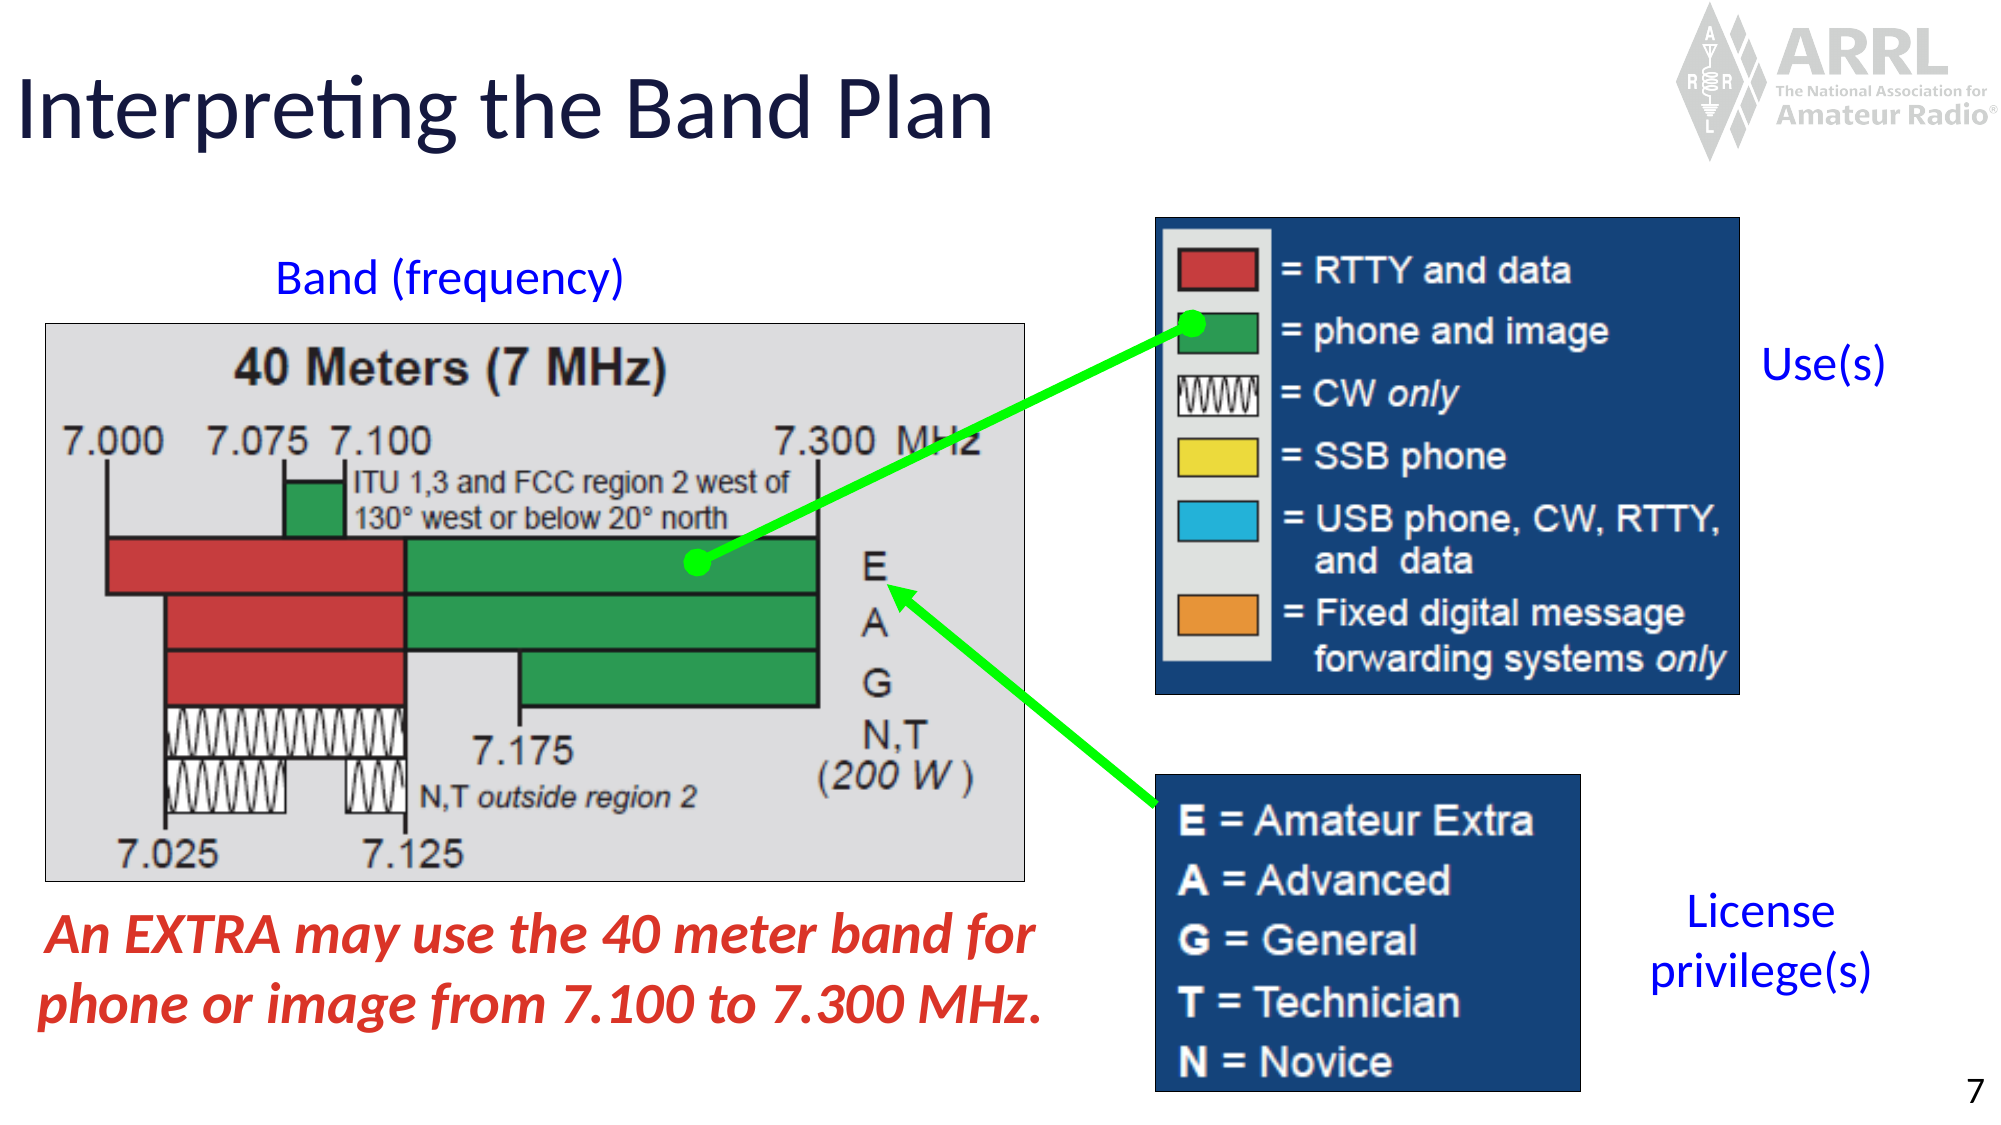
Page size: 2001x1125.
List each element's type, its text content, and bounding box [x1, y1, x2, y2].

text_box Use(s) [1746, 323, 2000, 399]
picture [1155, 217, 1740, 695]
text_box Band (frequency) [260, 237, 911, 313]
text_box An EXTRA may use the 40 meter band for phone or image from 7.100 to 7.300 MHz. [0, 888, 1082, 1043]
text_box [697, 323, 1193, 563]
title Interpreting the Band Plan [0, 0, 1725, 218]
picture [1725, 0, 2000, 164]
picture [1155, 774, 1581, 1092]
text_box License privilege(s) [1612, 869, 1911, 1005]
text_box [886, 584, 1156, 806]
picture [45, 323, 1025, 882]
